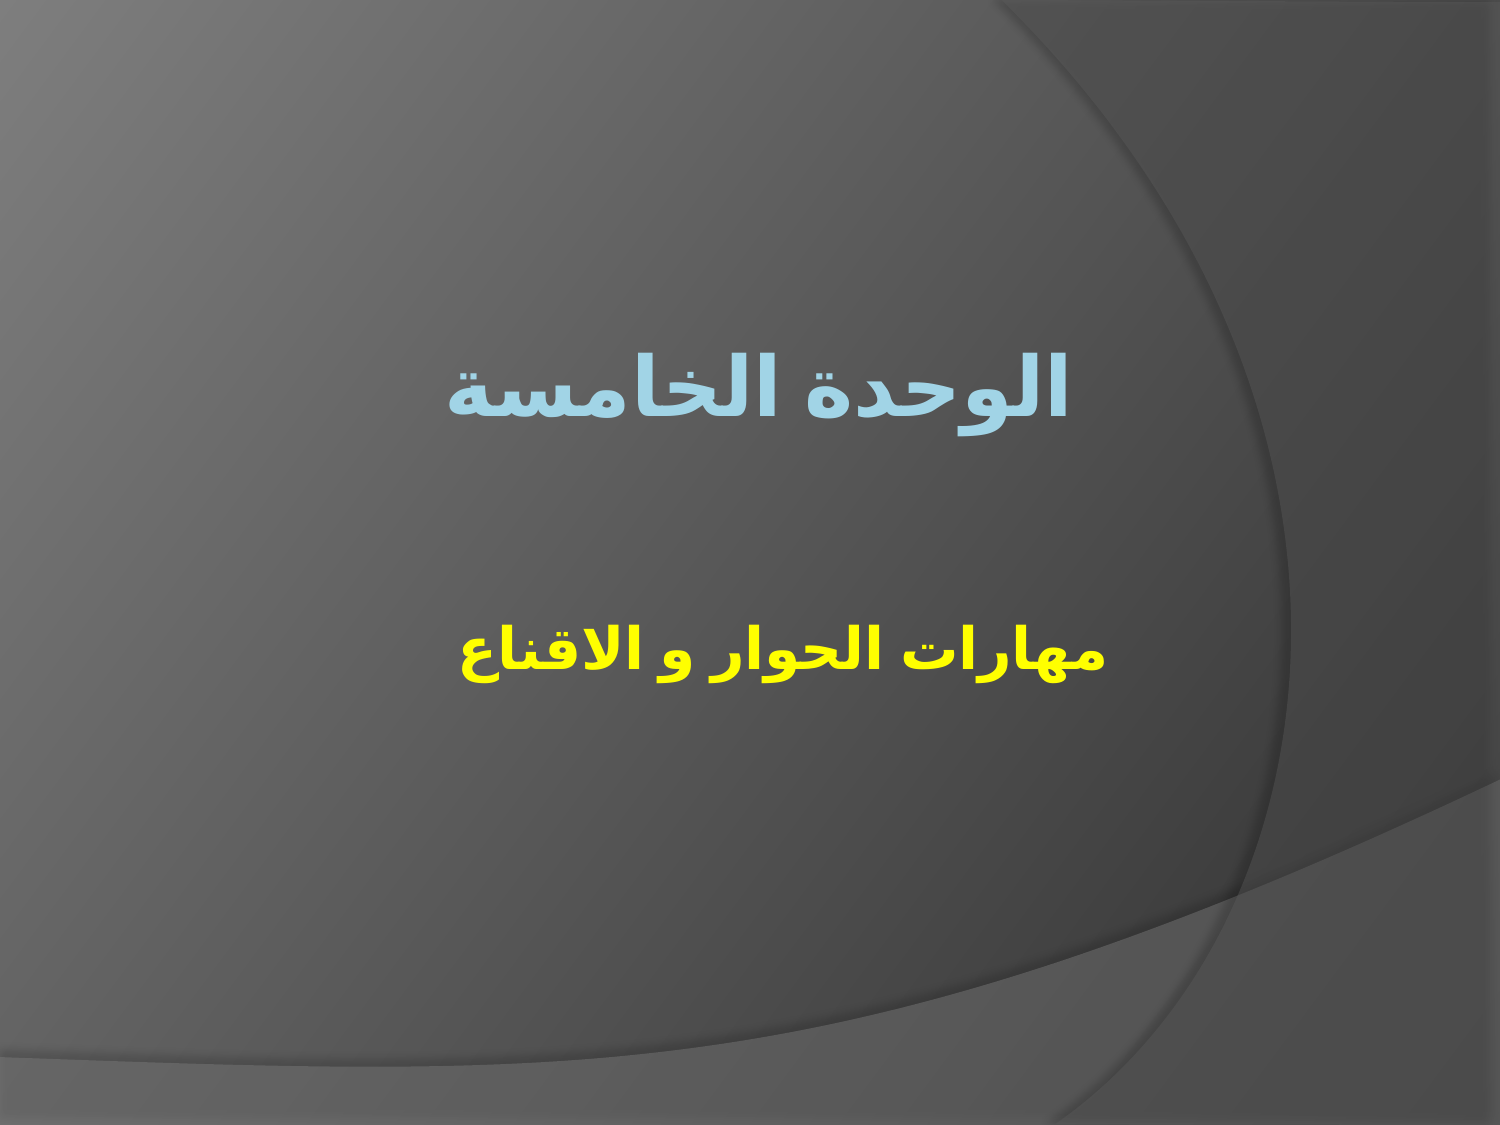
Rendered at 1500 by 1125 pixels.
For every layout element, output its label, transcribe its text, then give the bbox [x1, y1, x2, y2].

subtitle مهارات الحوار و الاقناع [265, 456, 1279, 682]
title الوحدة الخامسة [242, 326, 1255, 637]
